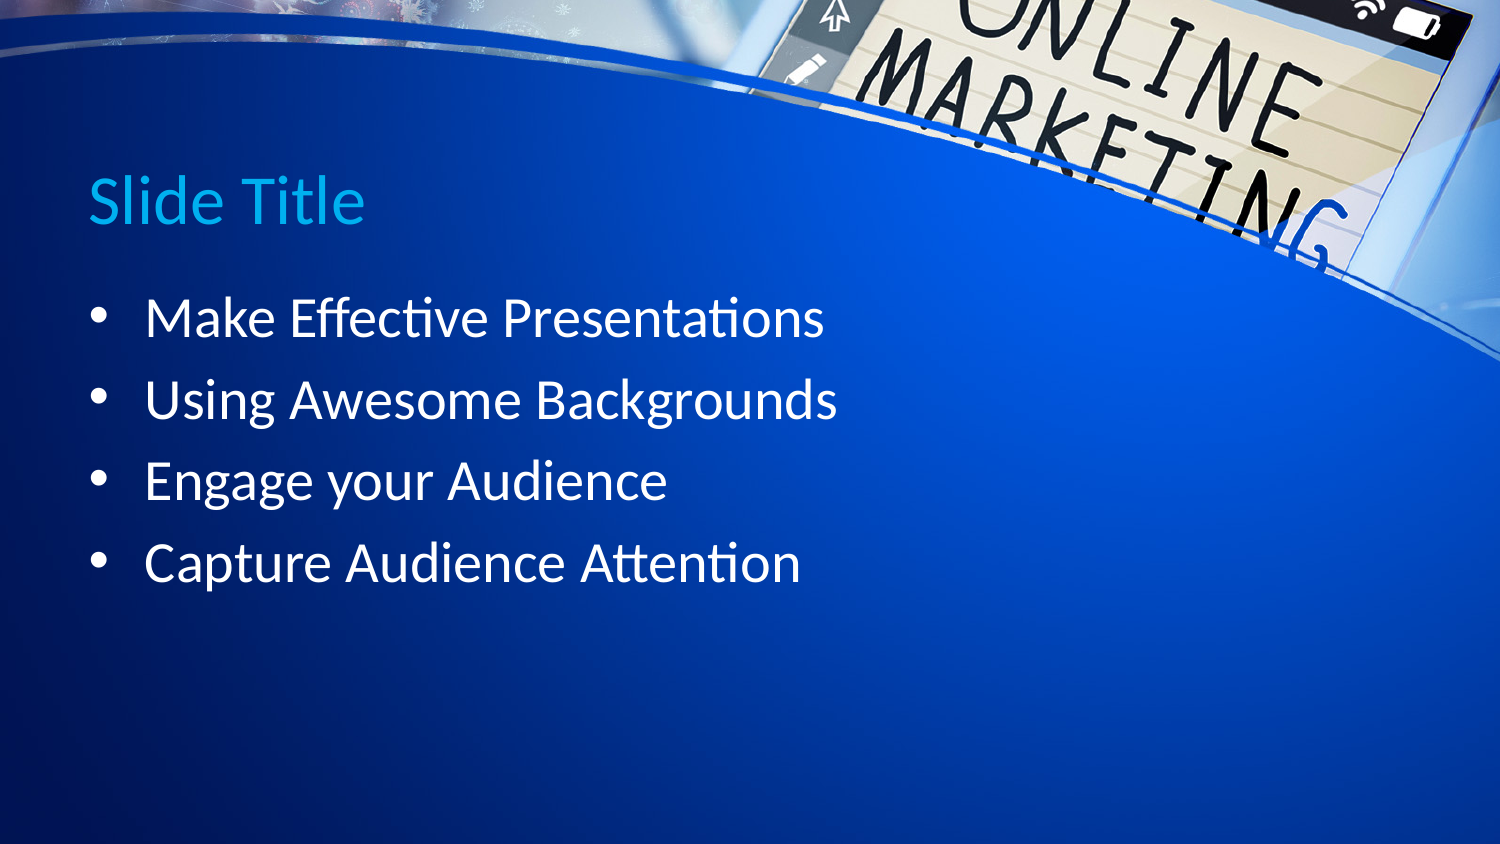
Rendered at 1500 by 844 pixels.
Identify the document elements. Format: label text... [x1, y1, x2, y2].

title Slide Title [73, 146, 1427, 247]
picture [0, 0, 1500, 844]
list Make Effective Presentations Using Awesome Backgrounds Engage your Audience Capture Audience Attention [73, 271, 1427, 773]
